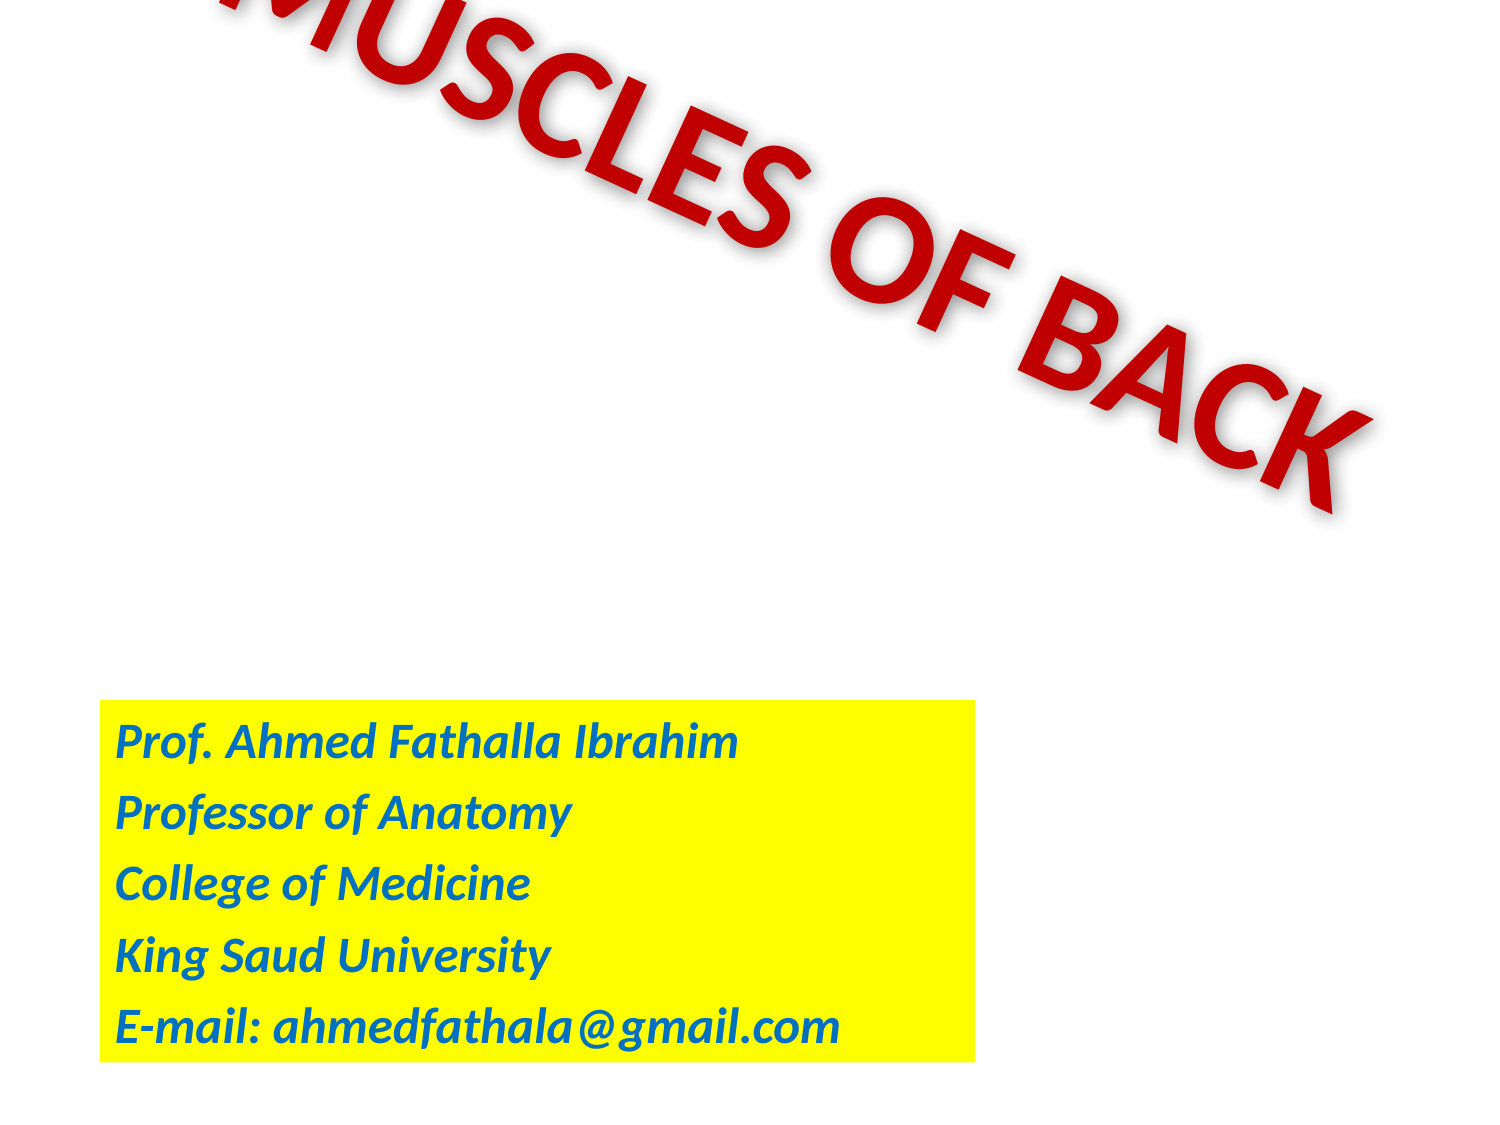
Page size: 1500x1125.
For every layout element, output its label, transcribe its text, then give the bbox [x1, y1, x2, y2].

subtitle Prof. Ahmed Fathalla Ibrahim Professor of Anatomy College of Medicine King Saud University E-mail: ahmedfathala@gmail.com [99, 699, 975, 1063]
title MUSCLES OF BACK [40, 0, 1435, 854]
